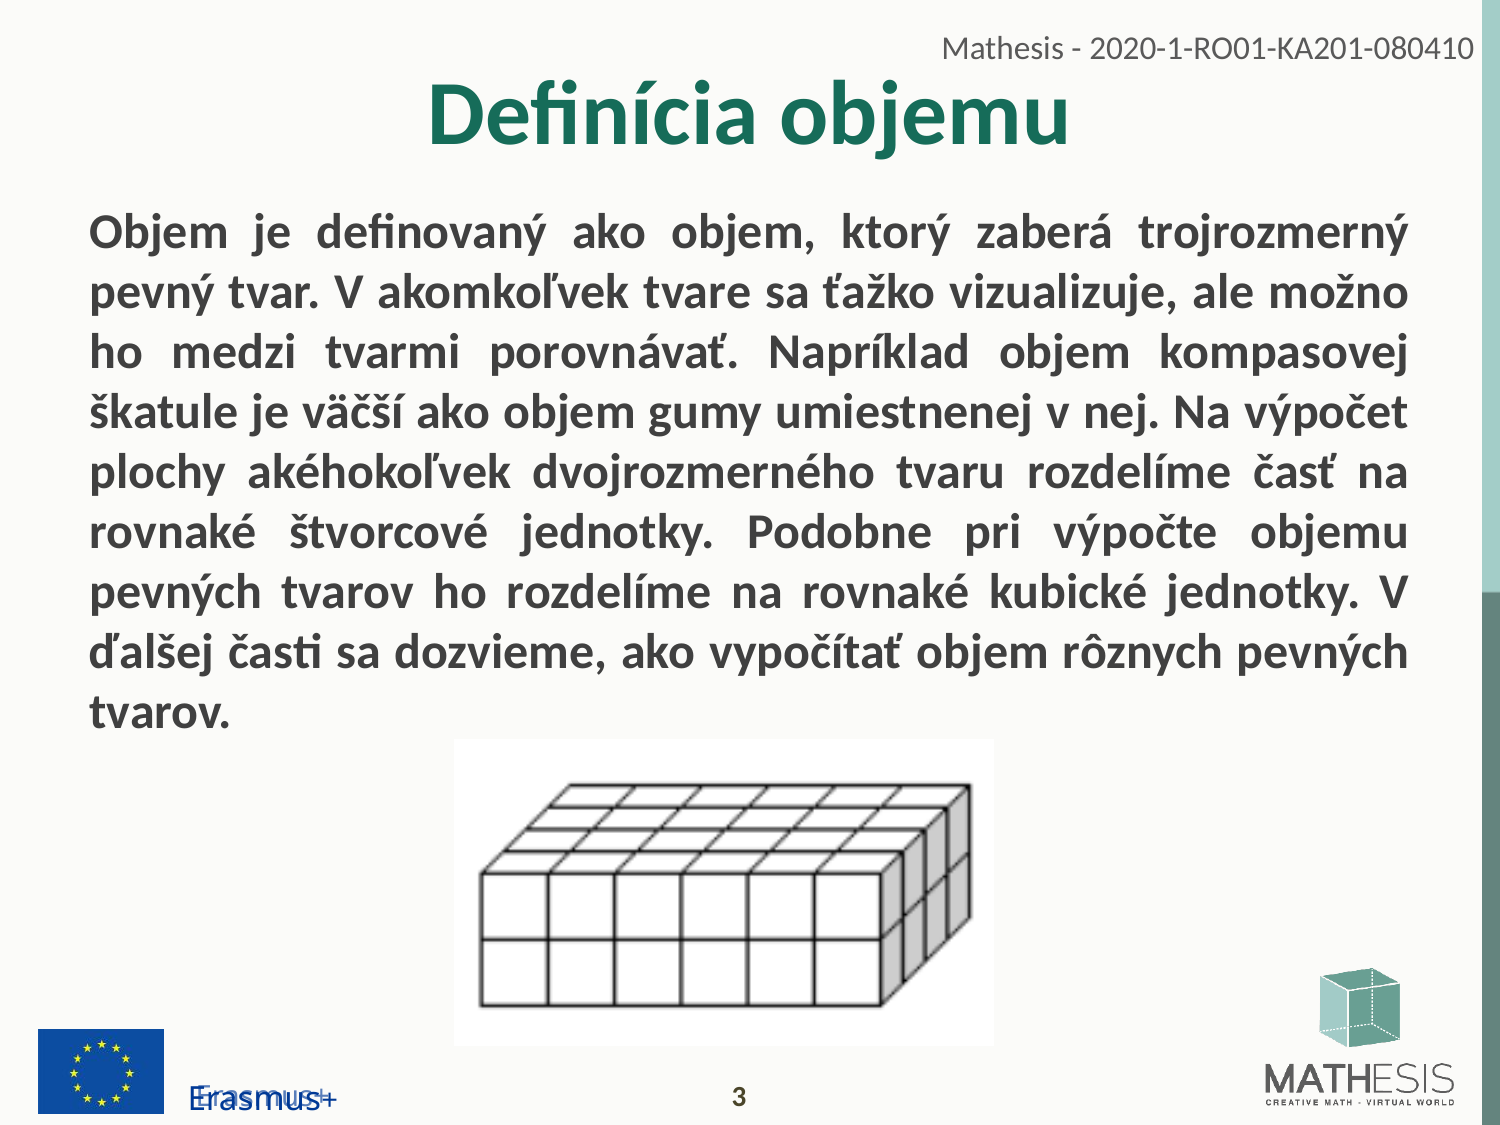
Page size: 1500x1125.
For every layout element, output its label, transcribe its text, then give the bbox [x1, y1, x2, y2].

picture [454, 739, 994, 1047]
picture [38, 1029, 164, 1114]
title Definícia objemu [75, 45, 1425, 191]
list Objem je definovaný ako objem, ktorý zaberá trojrozmerný pevný tvar. V akomkoľvek tvare sa ťažko vizualizuje, ale možno ho medzi tvarmi porovnávať. Napríklad objem kompasovej škatule je väčší ako objem gumy umiestnenej v nej. Na výpočet plochy akéhokoľvek dvojrozmerného tvaru rozdelíme časť na rovnaké štvorcové jednotky. Podobne pri výpočte objemu pevných tvarov ho rozdelíme na rovnaké kubické jednotky. V ďalšej časti sa dozvieme, ako vypočítať objem rôznych pevných tvarov. [75, 191, 1425, 934]
